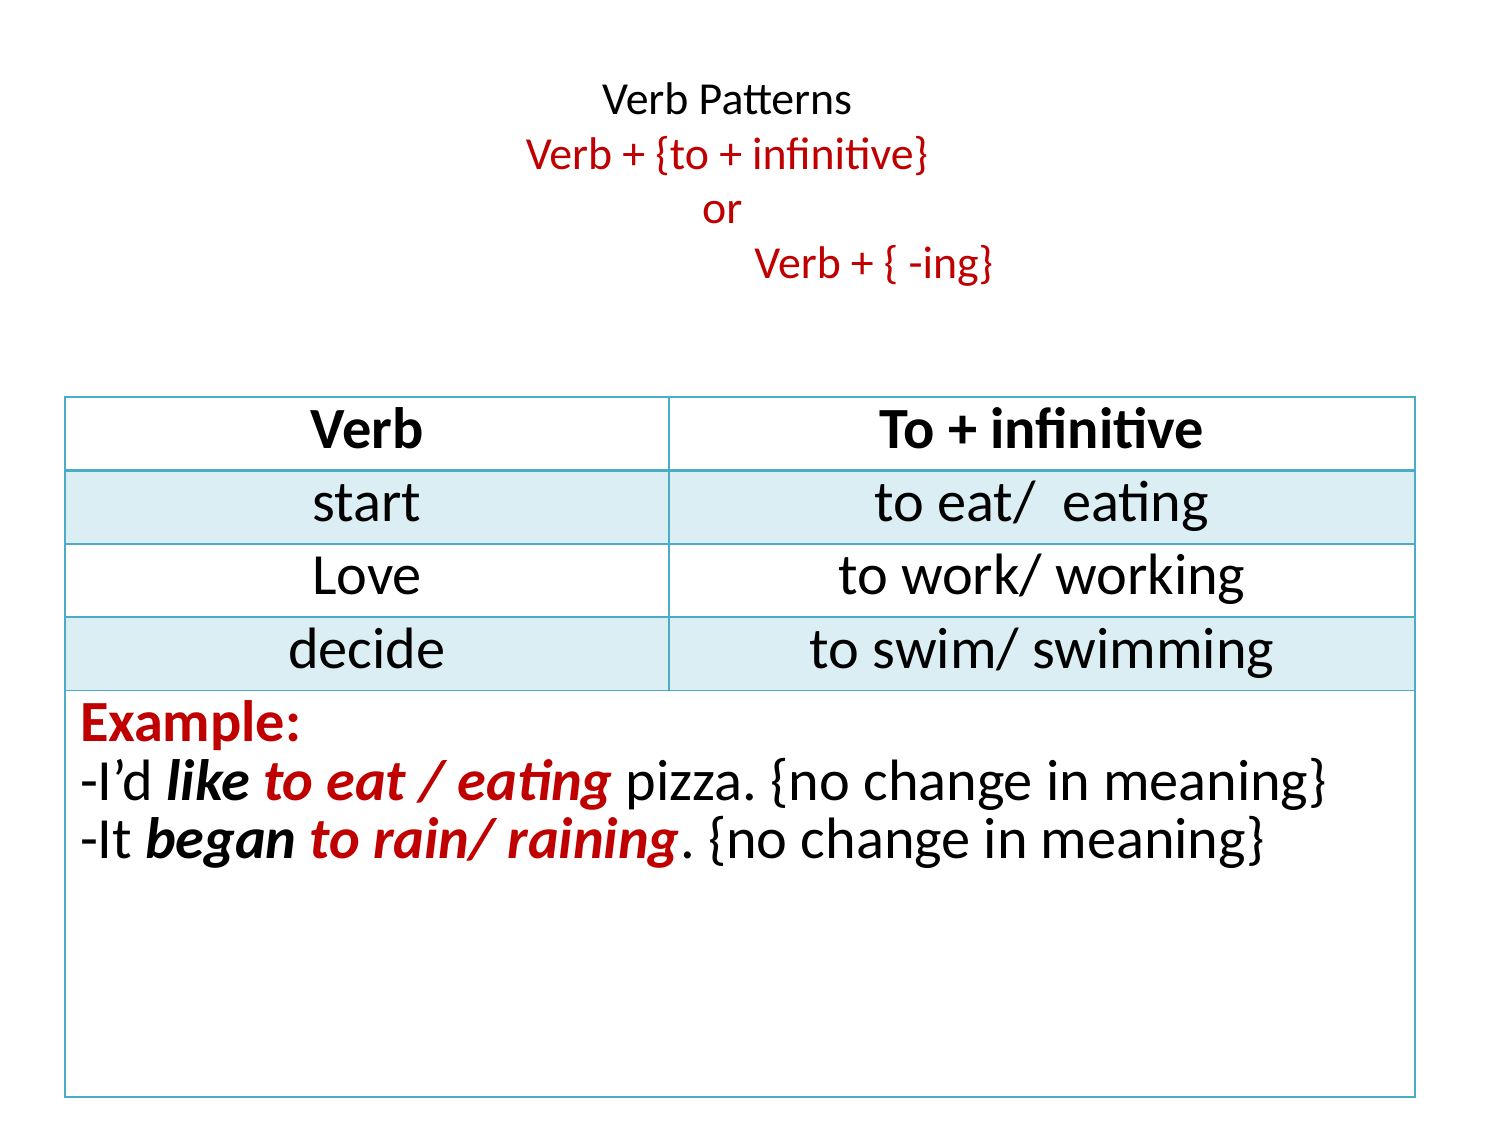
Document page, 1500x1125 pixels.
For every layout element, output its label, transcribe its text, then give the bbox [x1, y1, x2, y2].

title Verb Patterns Verb + {to + infinitive} or Verb + { -ing} [76, 0, 1378, 297]
table_cell to eat/ eating [670, 472, 1414, 543]
table_cell start [66, 472, 668, 543]
table_cell to work/ working [670, 545, 1414, 616]
table_header Verb [66, 398, 668, 469]
table_cell to swim/ swimming [670, 618, 1414, 690]
table_header To + infinitive [670, 398, 1414, 469]
table_cell Example: -I’d like to eat / eating pizza. {no change in meaning} -It began to rain/ raining. {no change in meaning} [66, 691, 1414, 1096]
table_cell decide [66, 618, 668, 690]
table_cell Love [66, 545, 668, 616]
